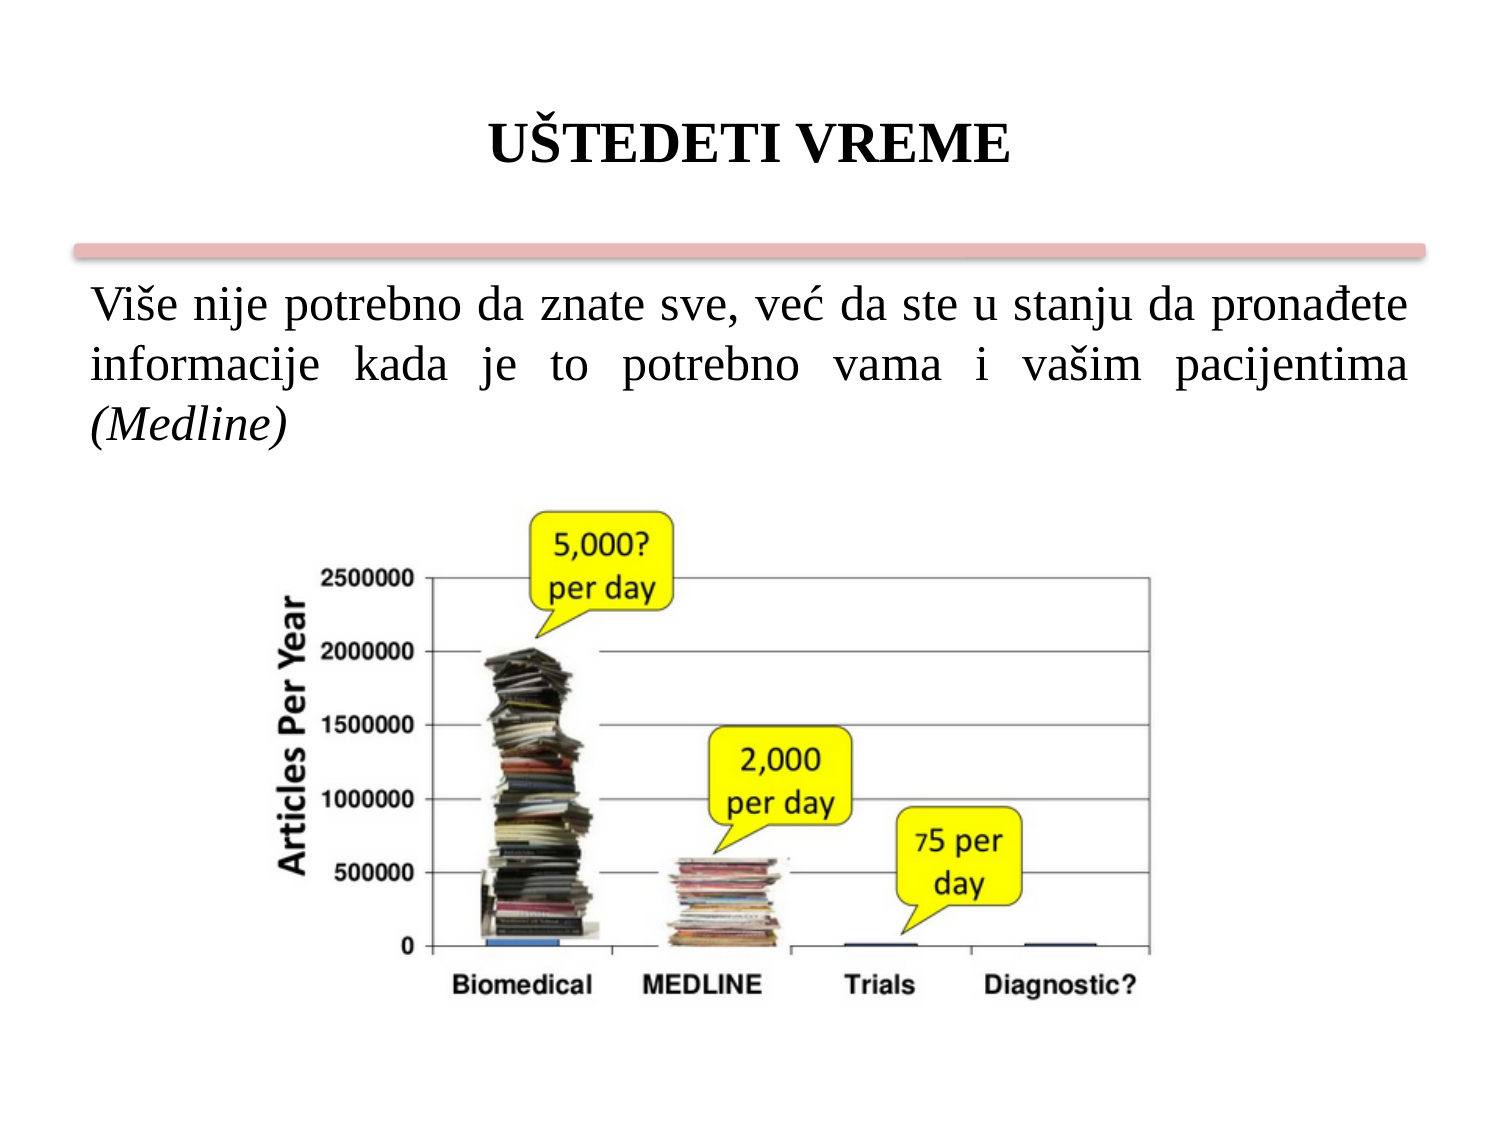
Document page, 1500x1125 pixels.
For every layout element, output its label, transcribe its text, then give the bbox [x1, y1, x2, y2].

picture [234, 474, 1217, 1085]
title UŠTEDETI VREME [75, 45, 1425, 233]
text_box [74, 243, 1426, 258]
list Više nije potrebno da znate sve, već da ste u stanju da pronađete informacije kada je to potrebno vama i vašim pacijentima (Medline) [75, 264, 1425, 1005]
